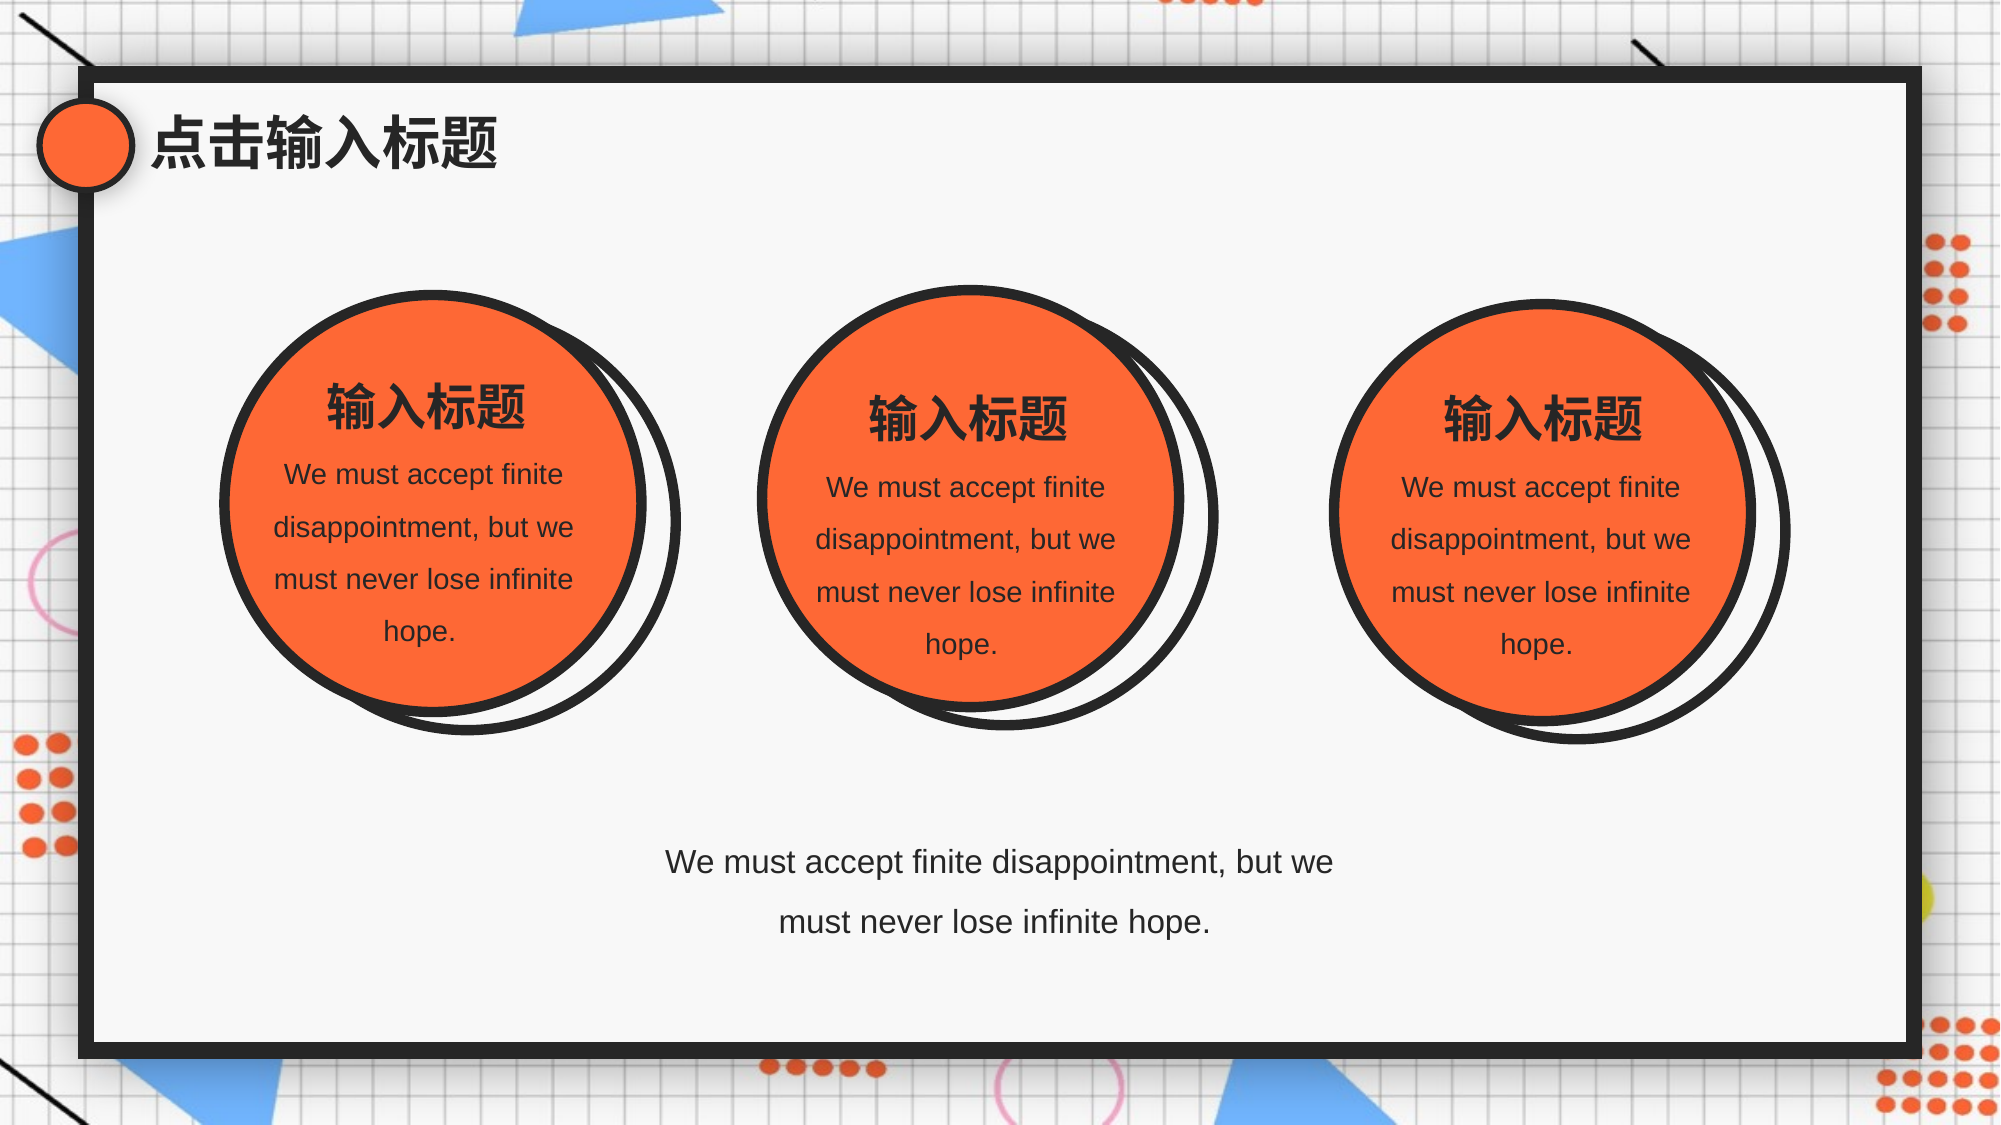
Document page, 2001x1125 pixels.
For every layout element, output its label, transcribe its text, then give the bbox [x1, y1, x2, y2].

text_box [224, 295, 676, 731]
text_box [762, 290, 1214, 726]
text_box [1334, 304, 1786, 740]
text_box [39, 99, 516, 191]
picture [0, 0, 2001, 1125]
text_box We must accept finite disappointment, but we must never lose infinite hope. [609, 812, 1391, 948]
text_box [85, 73, 1915, 1051]
